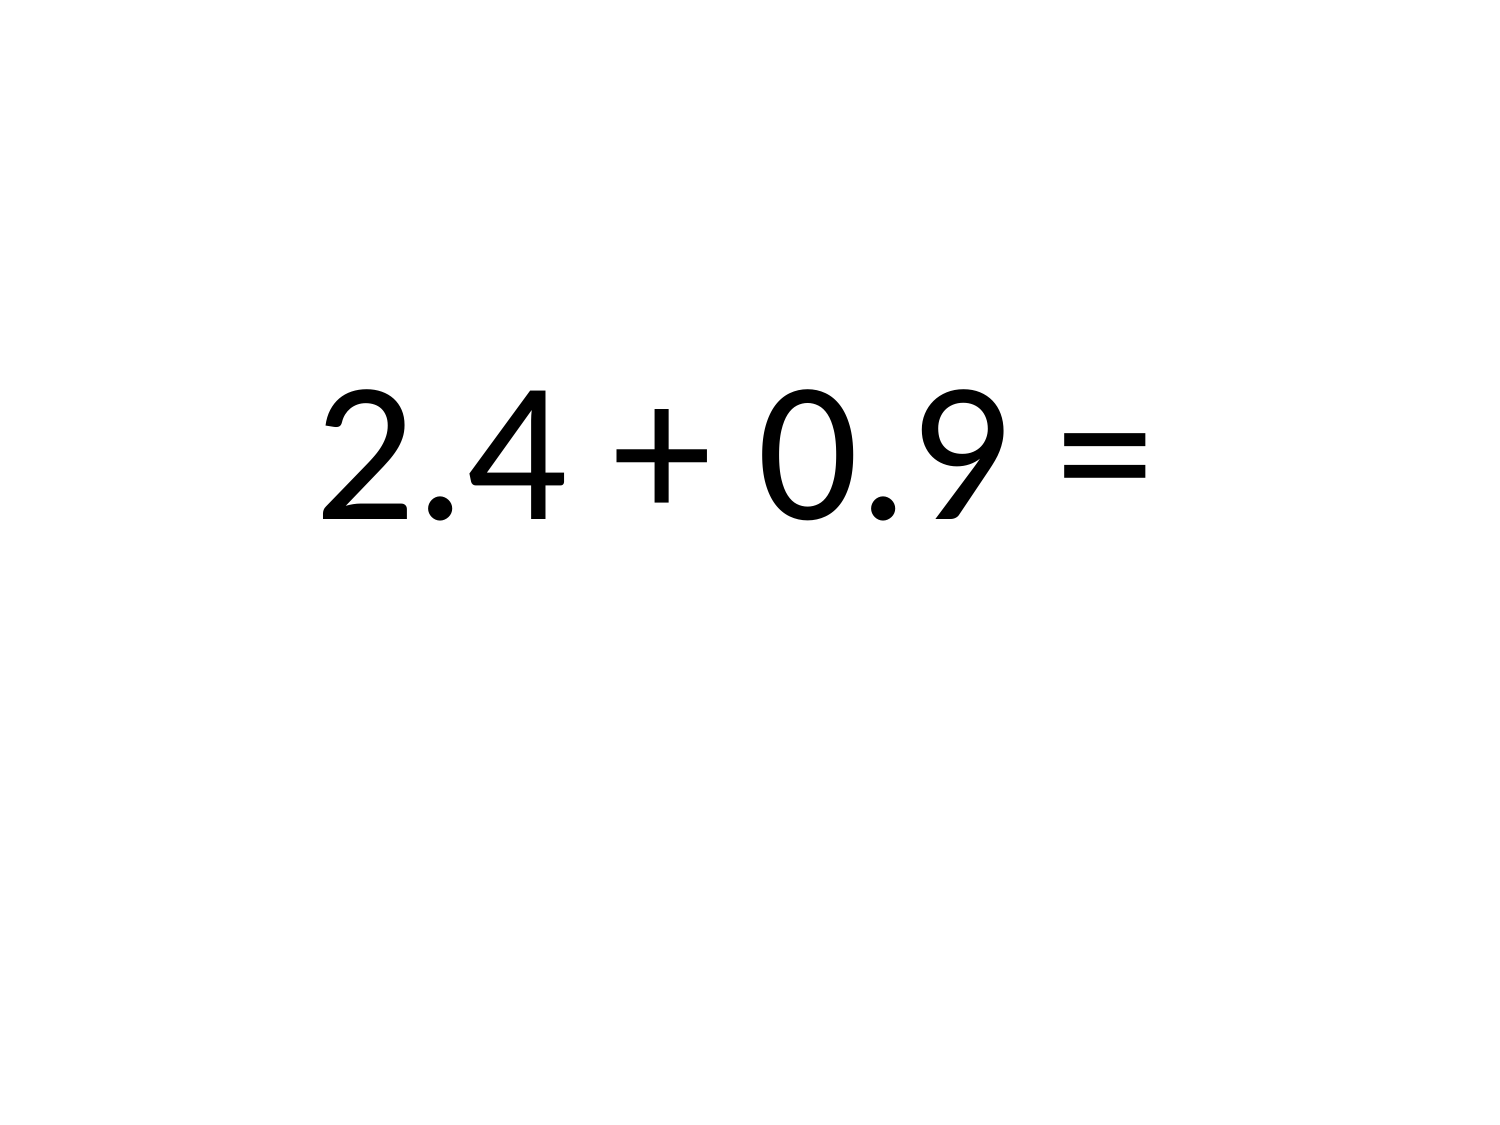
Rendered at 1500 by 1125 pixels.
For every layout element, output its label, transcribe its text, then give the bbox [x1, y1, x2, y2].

text_box 2.4 + 0.9 = [300, 312, 1225, 568]
